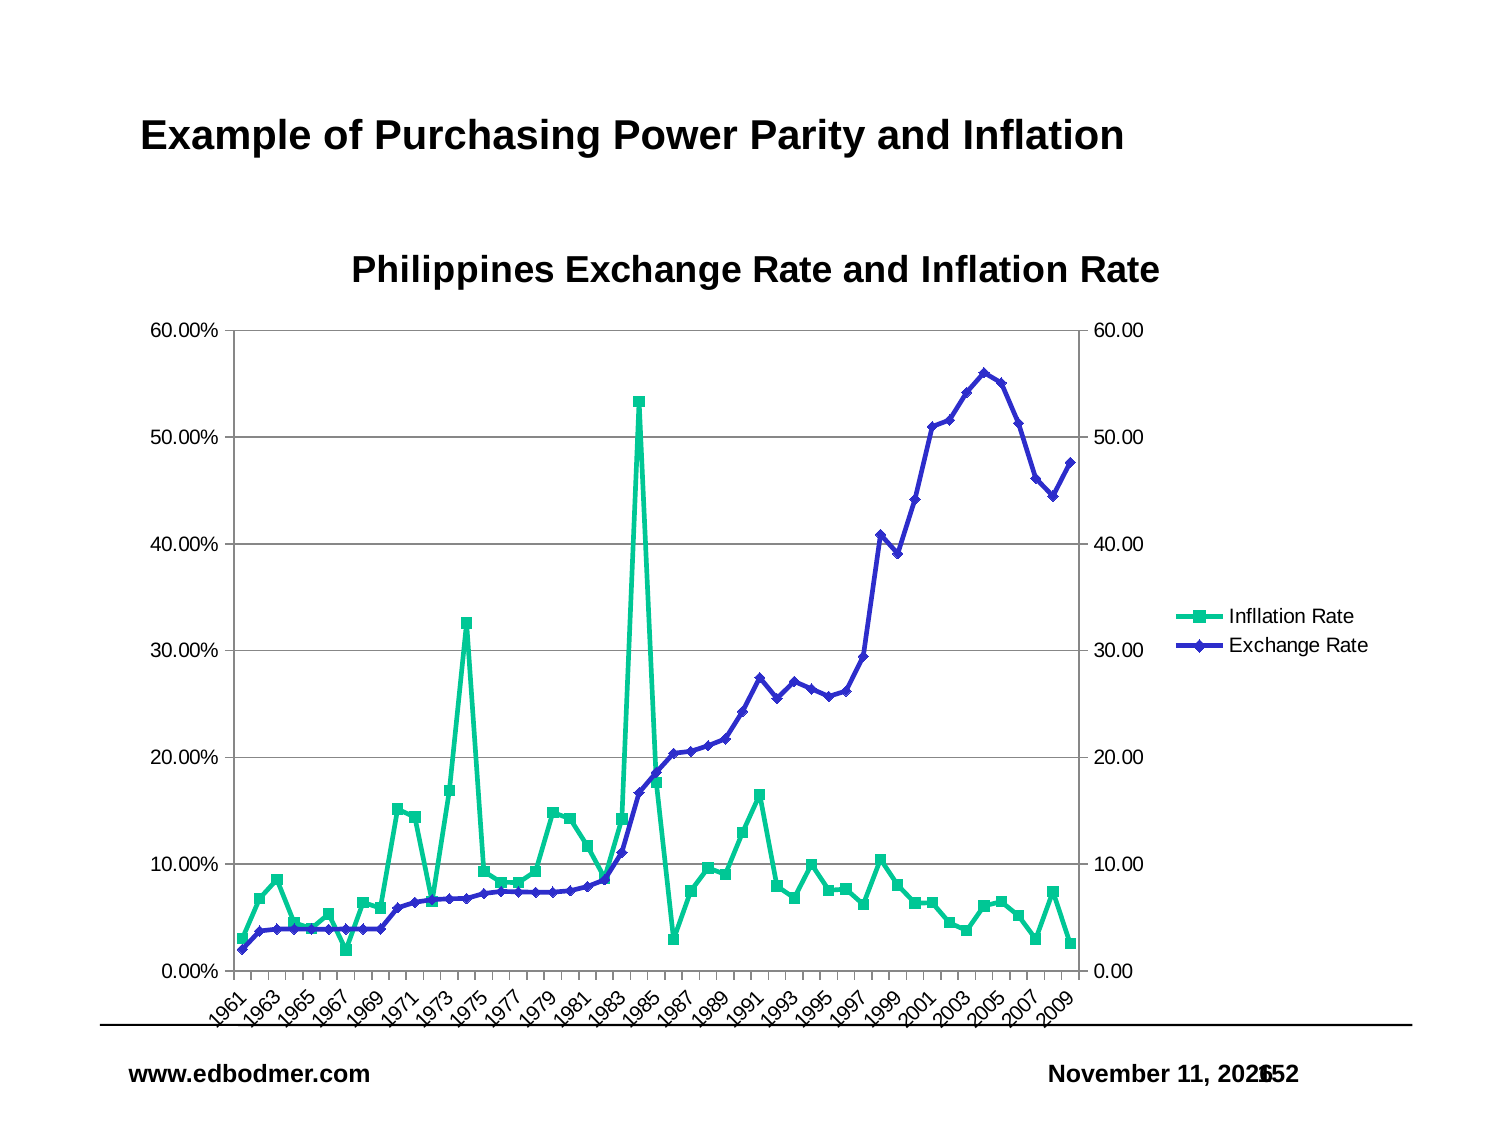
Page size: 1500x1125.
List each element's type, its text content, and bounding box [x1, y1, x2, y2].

chart [124, 212, 1388, 1051]
title Example of Purchasing Power Parity and Inflation [124, 99, 1288, 211]
